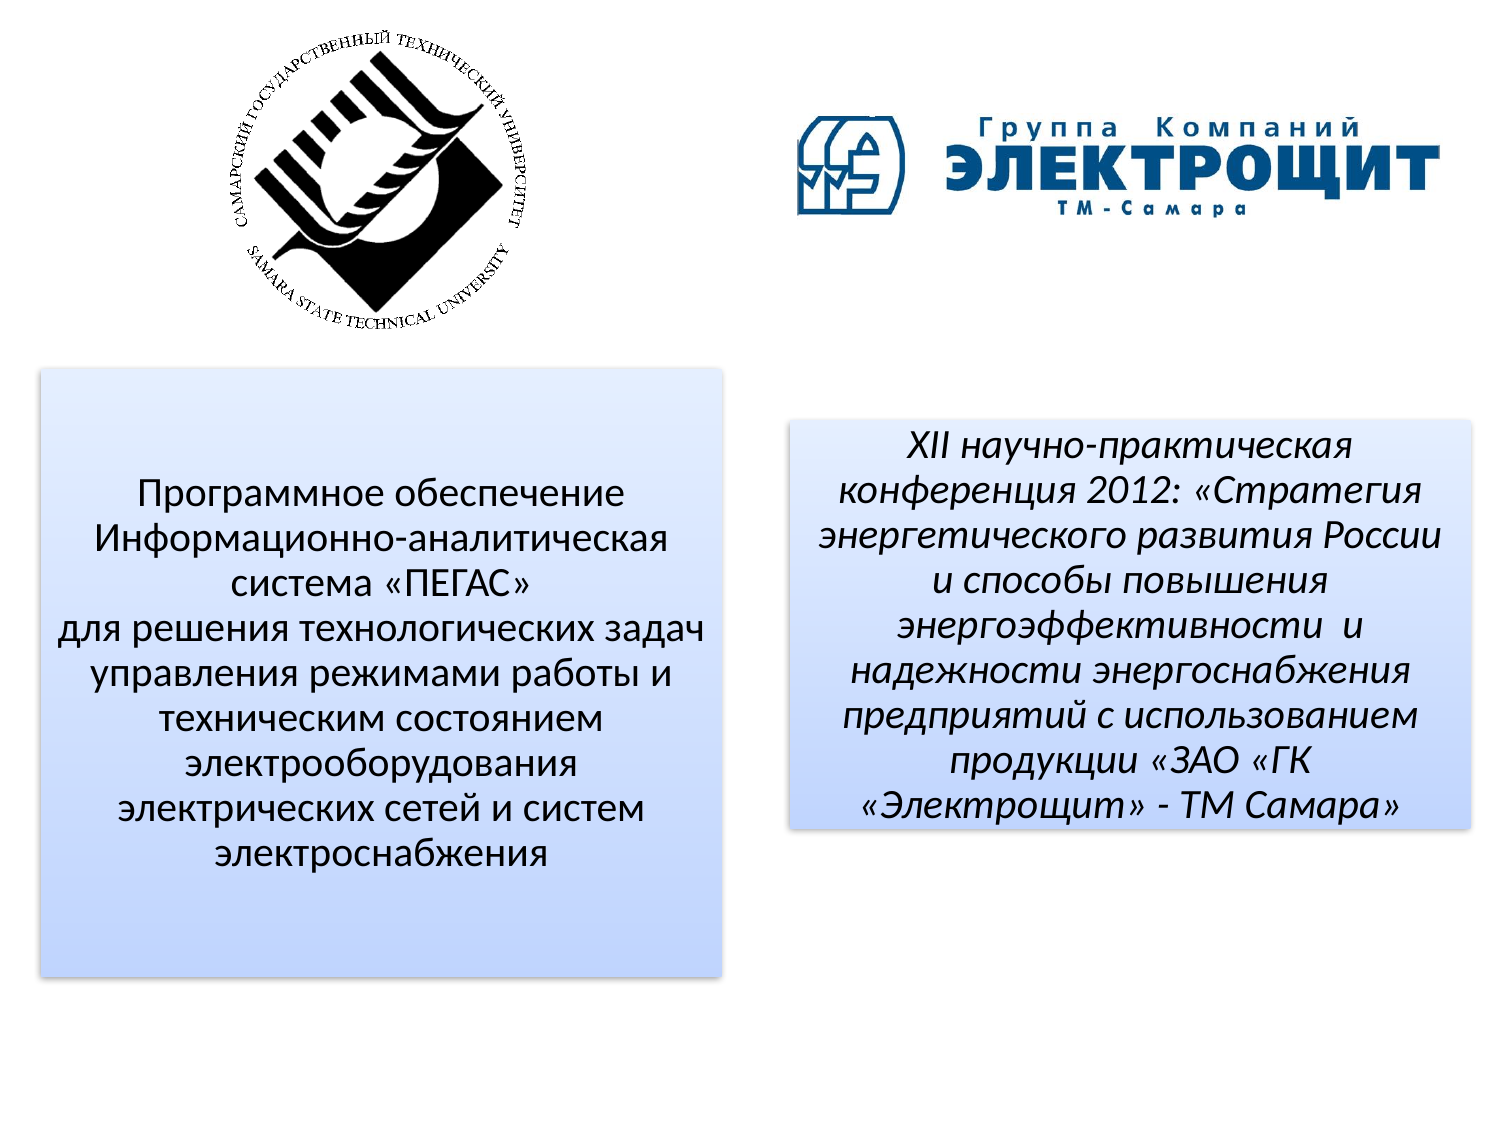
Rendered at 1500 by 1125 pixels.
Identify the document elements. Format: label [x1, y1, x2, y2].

text_box [41, 368, 1471, 1125]
picture [229, 30, 526, 330]
list [761, 314, 1500, 894]
picture [796, 113, 1443, 221]
